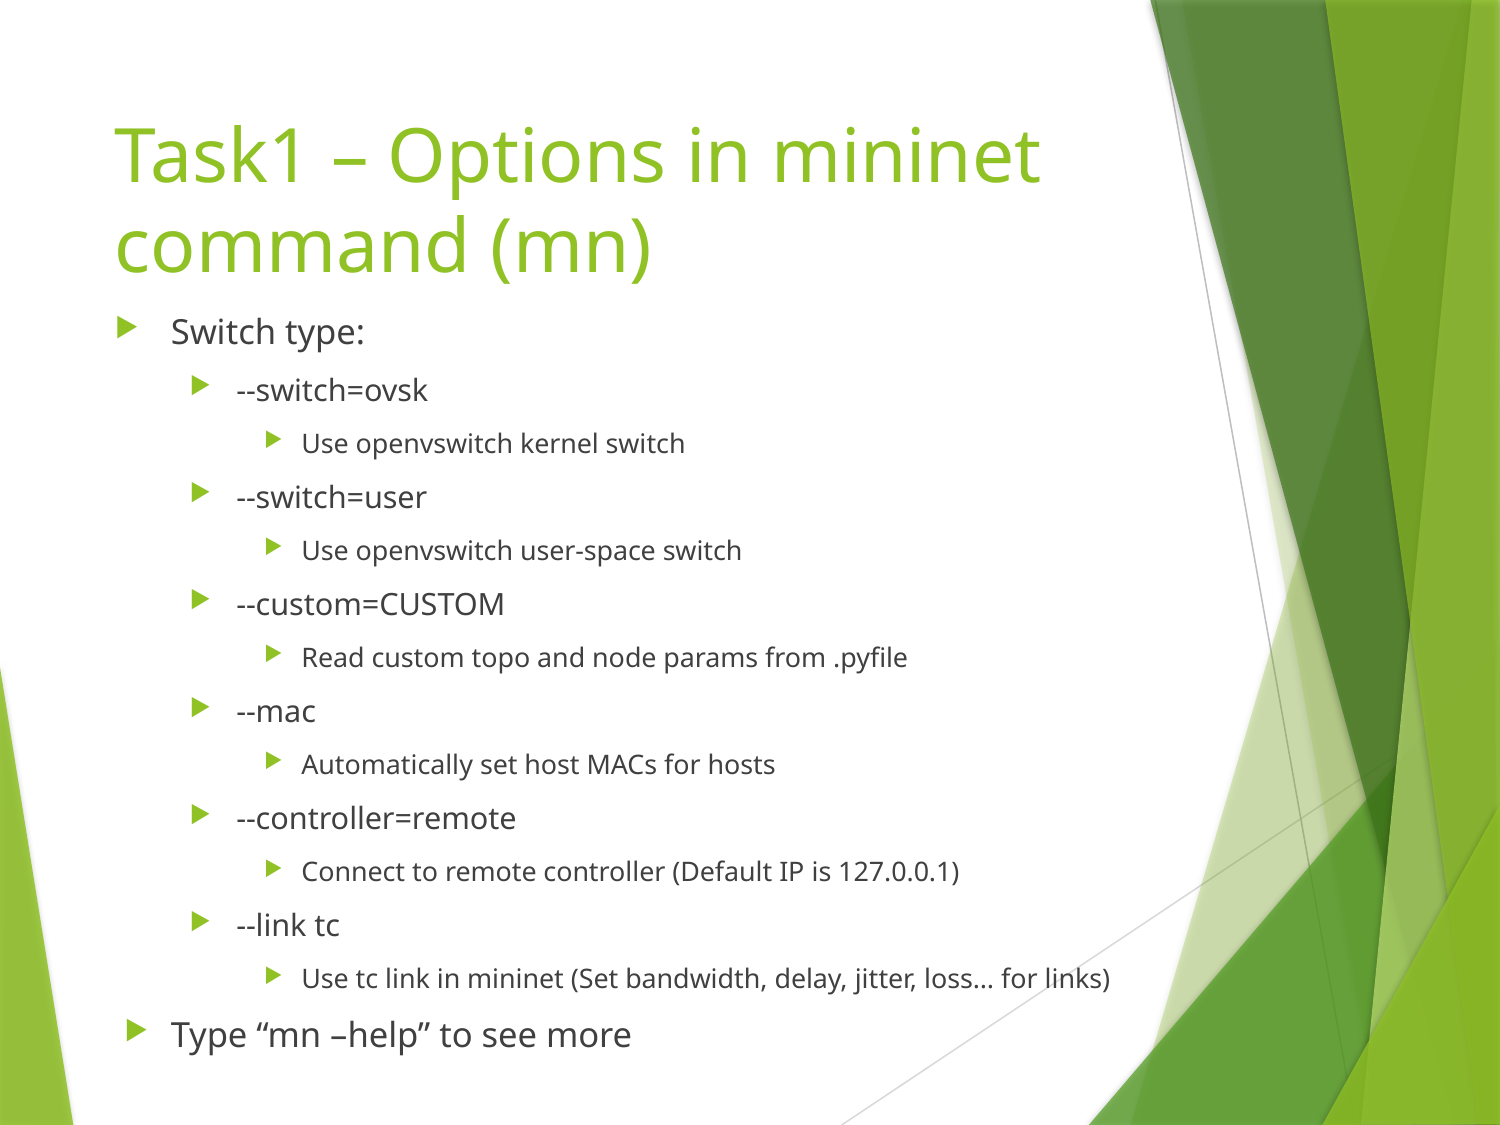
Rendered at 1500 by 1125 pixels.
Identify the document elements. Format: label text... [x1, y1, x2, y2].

title Task1 – Options in mininet command (mn) [99, 99, 1142, 302]
list Switch type: --switch=ovsk Use openvswitch kernel switch --switch=user Use openvswitch user-space switch --custom=CUSTOM Read custom topo and node params from .pyfile --mac Automatically set host MACs for hosts --controller=remote Connect to remote controller (Default IP is 127.0.0.1) --link tc Use tc link in mininet (Set bandwidth, delay, jitter, loss… for links) Type “mn –help” to see more [99, 302, 1142, 1074]
